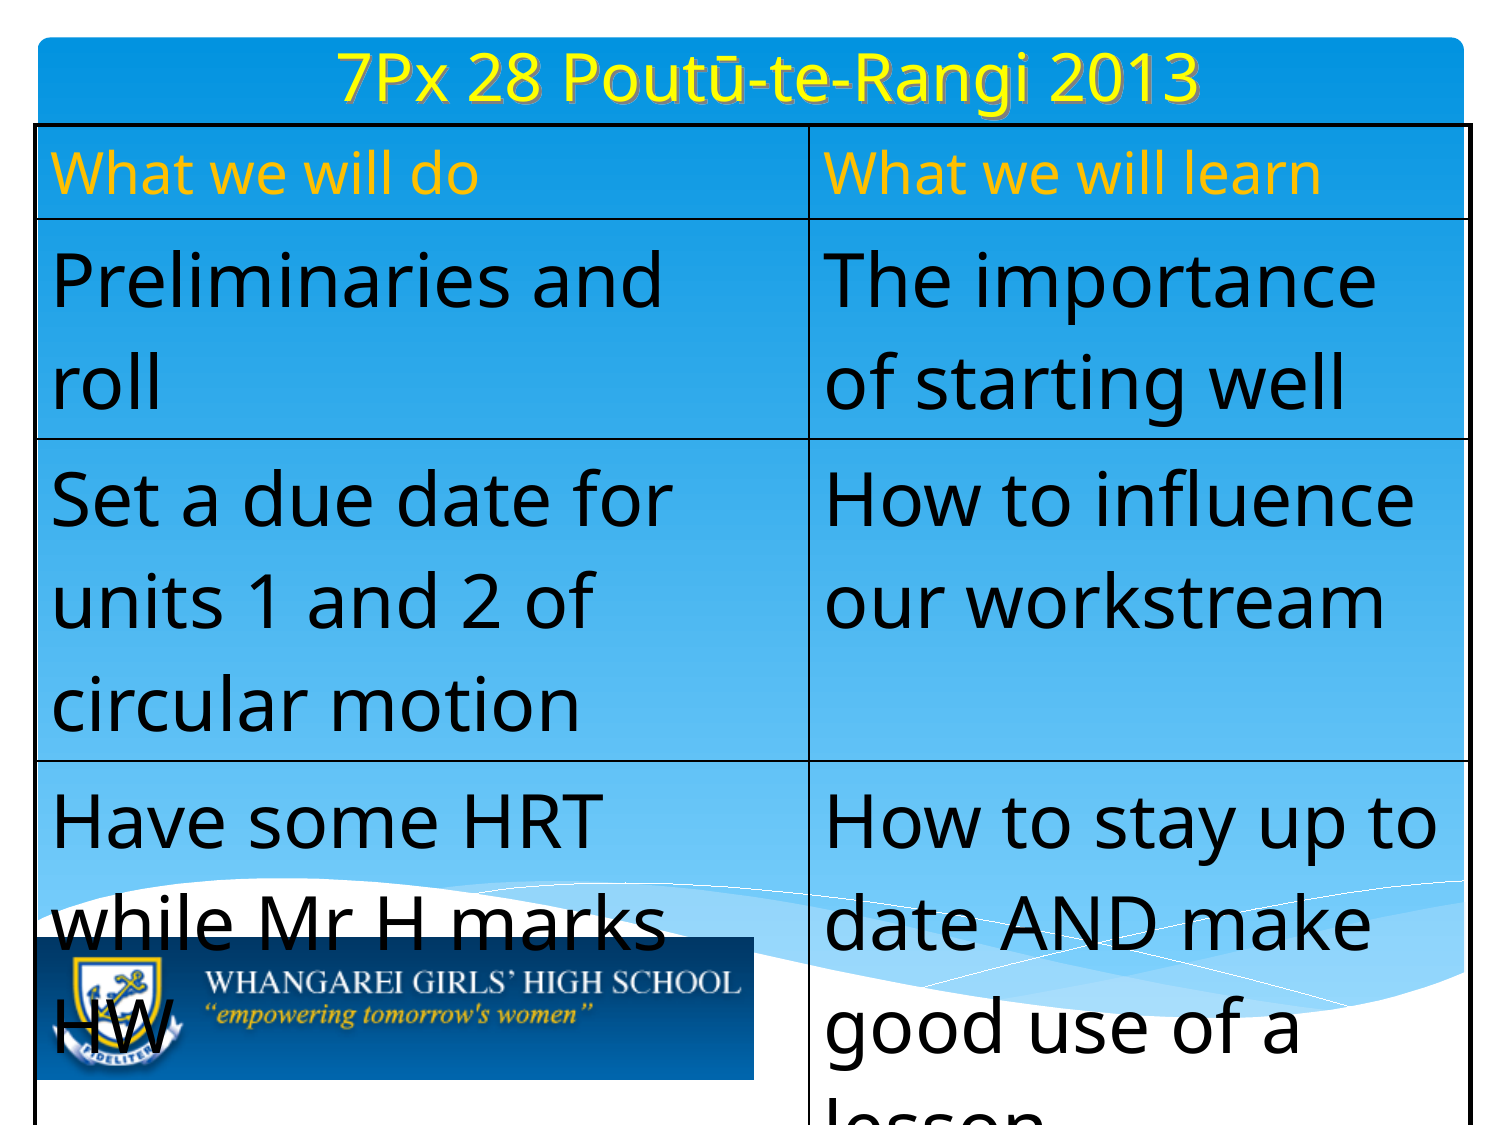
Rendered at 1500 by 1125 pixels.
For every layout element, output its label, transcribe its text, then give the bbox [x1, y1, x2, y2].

table_cell How to stay up to date AND make good use of a lesson [810, 762, 1468, 1125]
table_cell Have some HRT while Mr H marks HW [37, 762, 808, 1125]
picture [37, 937, 754, 1080]
table_cell The importance of starting well [810, 220, 1468, 438]
text_box 7Px 28 Poutū-te-Rangi 2013 [162, 24, 1375, 123]
table_header What we will do [37, 127, 808, 218]
table_header What we will learn [810, 127, 1468, 218]
table_cell Preliminaries and roll [37, 220, 808, 438]
table_cell Set a due date for units 1 and 2 of circular motion [37, 440, 808, 760]
table_cell How to influence our workstream [810, 440, 1468, 760]
